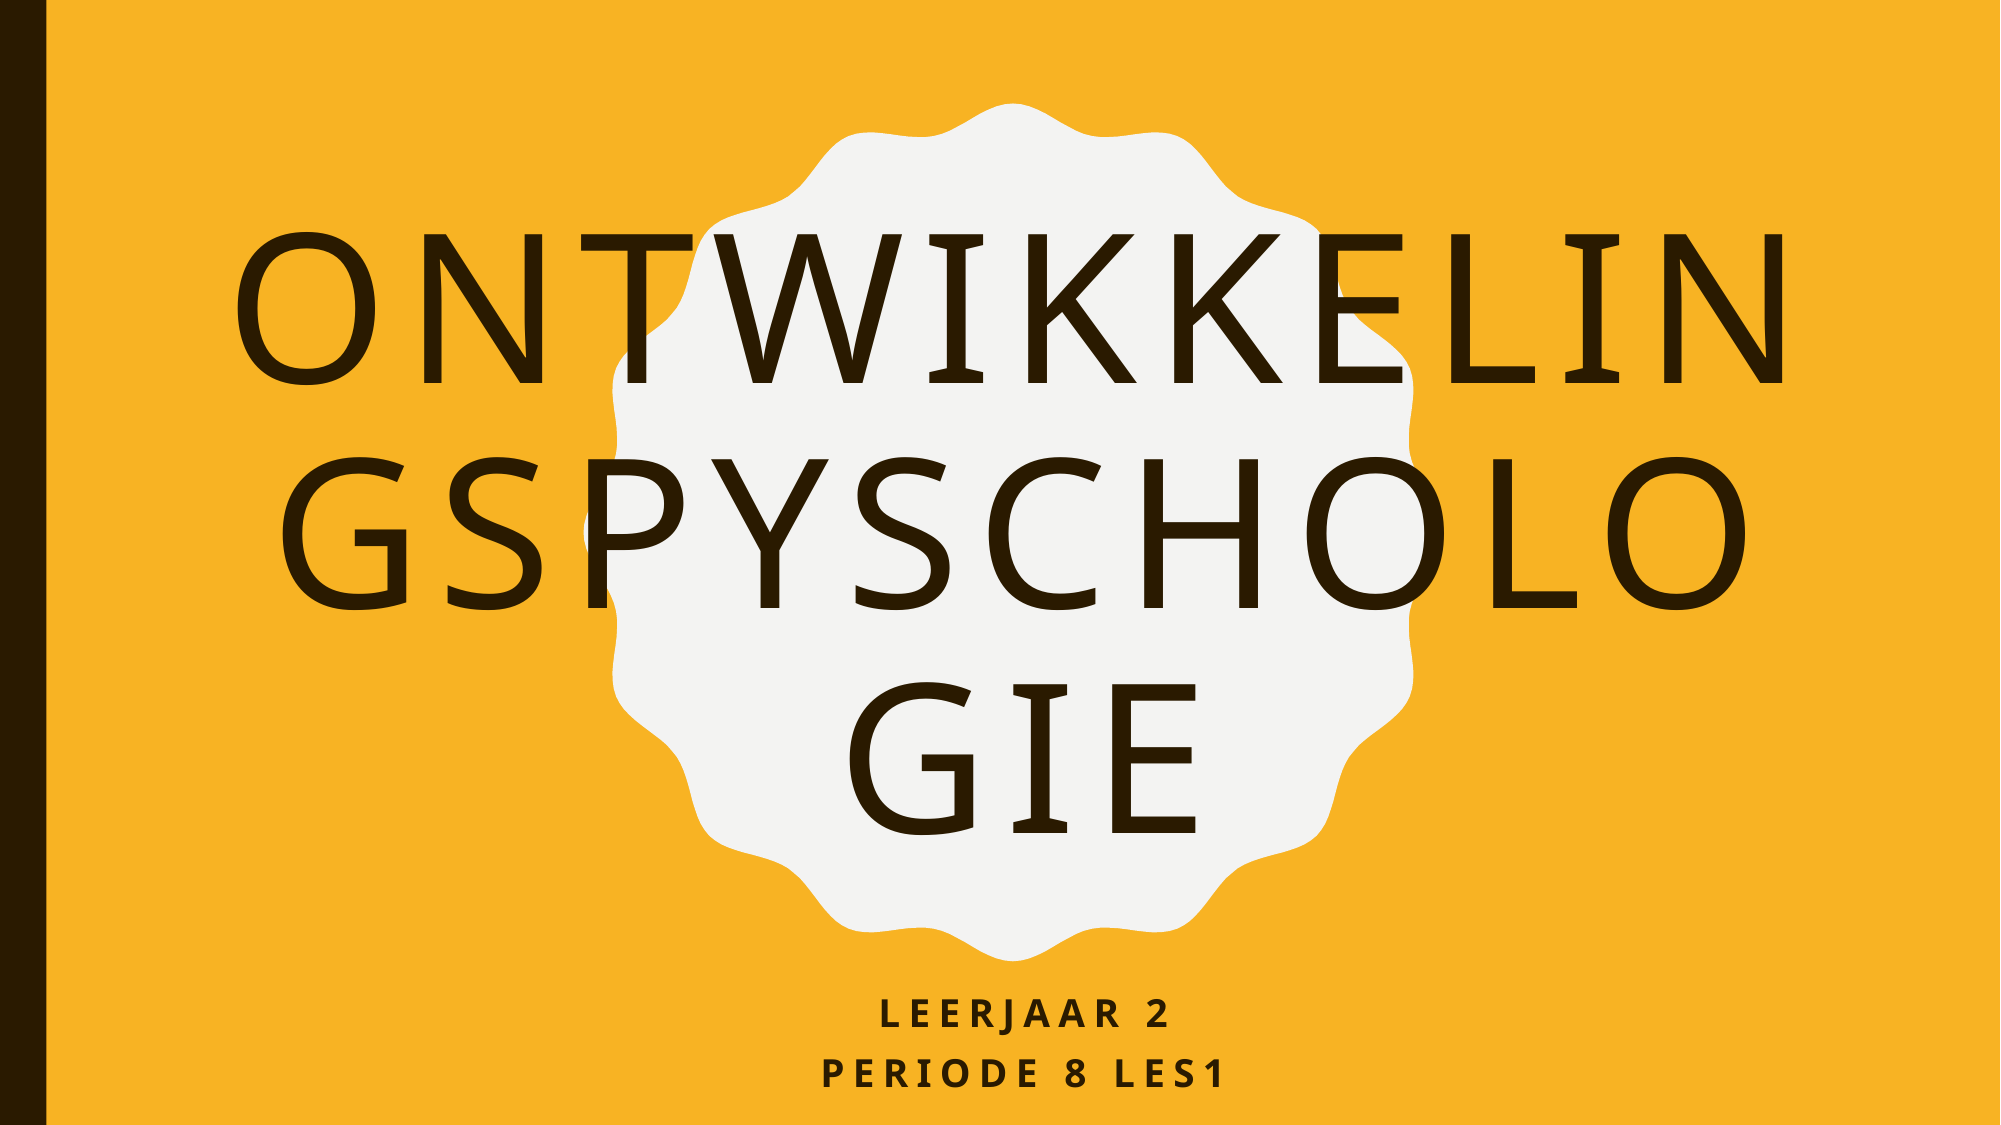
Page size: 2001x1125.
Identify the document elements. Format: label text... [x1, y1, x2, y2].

title Ontwikkelingspyschologie [176, 180, 1870, 902]
subtitle Leerjaar 2 Periode 8 les1 [363, 980, 1684, 1103]
